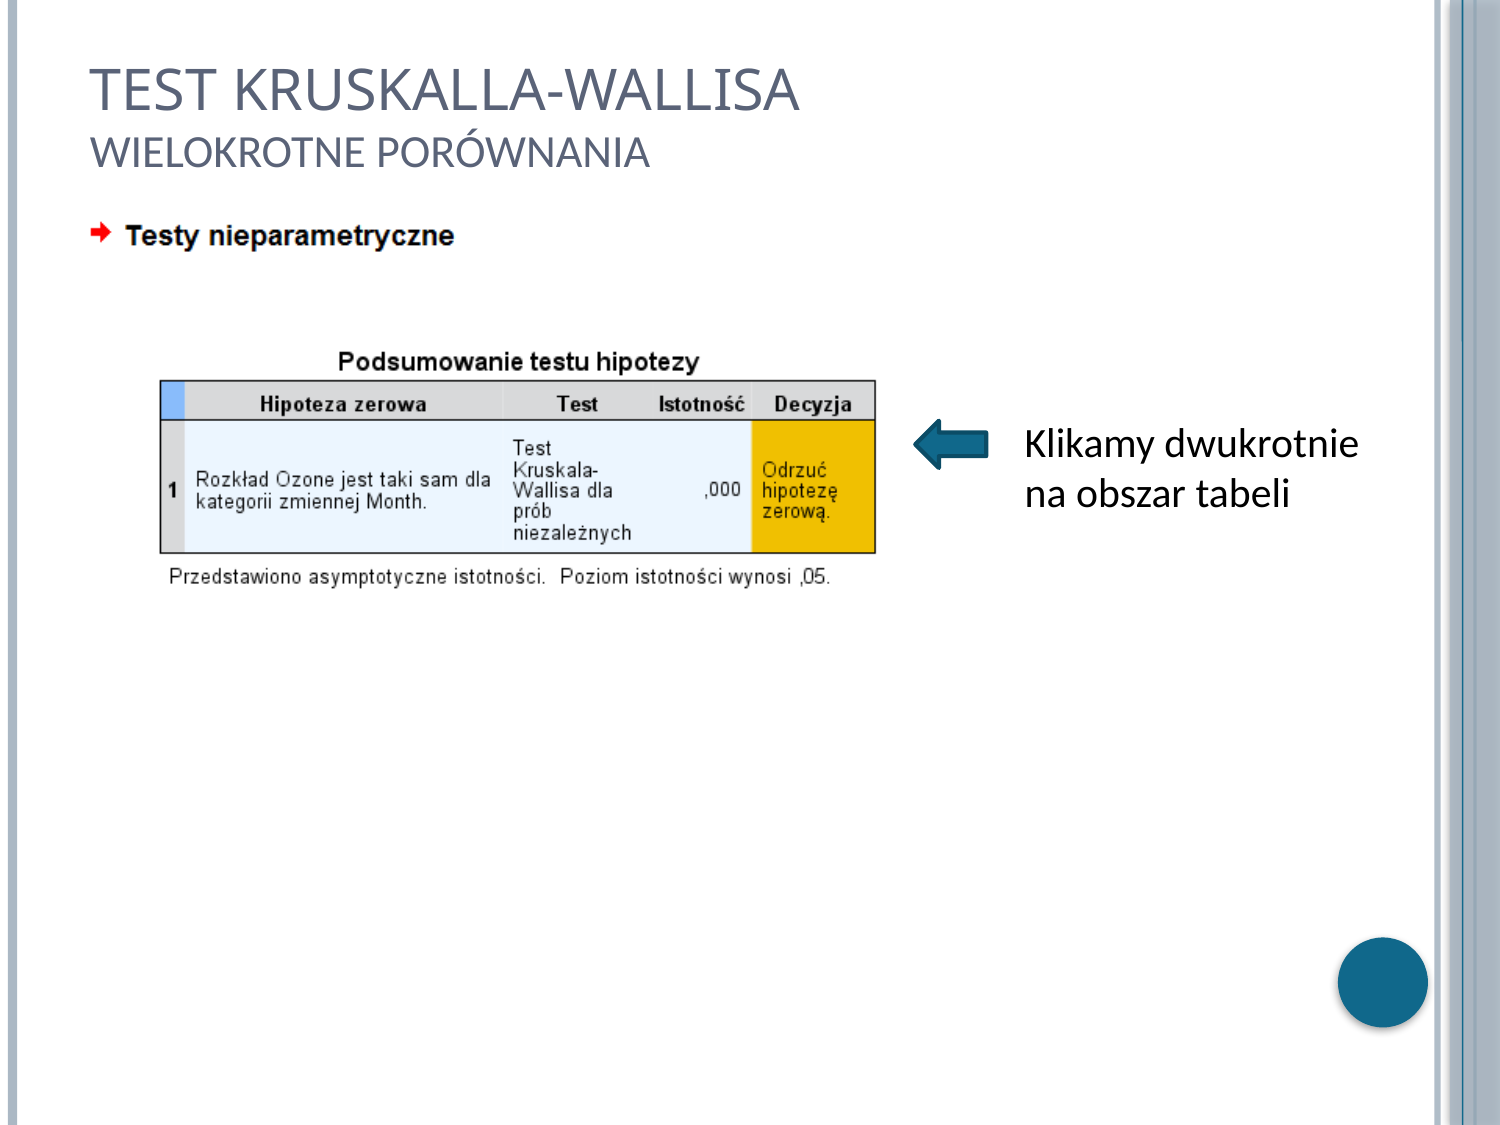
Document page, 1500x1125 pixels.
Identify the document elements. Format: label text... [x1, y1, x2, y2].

text_box [916, 418, 989, 470]
picture [87, 207, 910, 598]
title Test Kruskalla-Wallisa Wielokrotne porównania [75, 45, 1300, 185]
text_box Klikamy dwukrotnie na obszar tabeli [1009, 408, 1376, 524]
